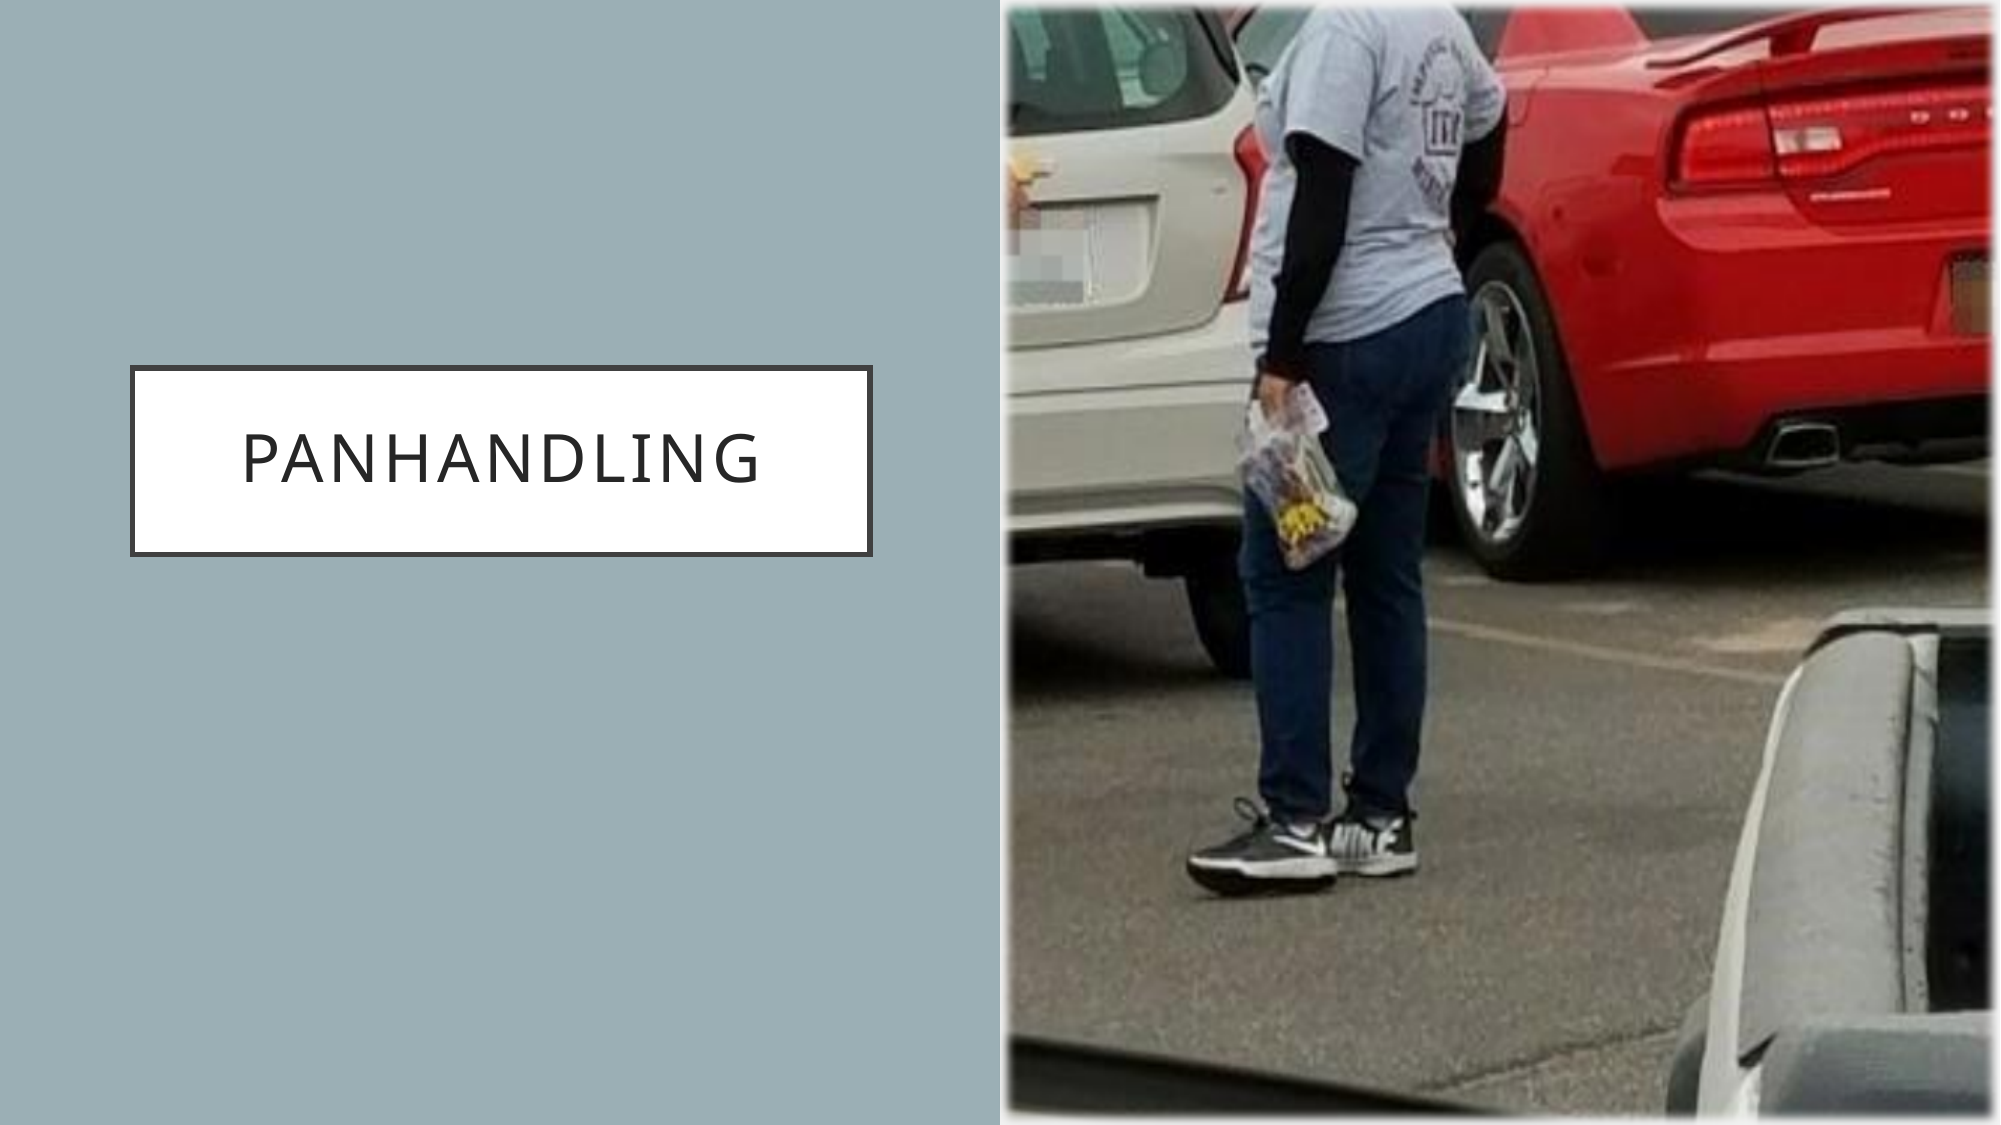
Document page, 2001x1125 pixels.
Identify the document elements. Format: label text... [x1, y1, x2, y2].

title Panhandling [130, 365, 873, 557]
picture [999, 0, 2000, 1125]
